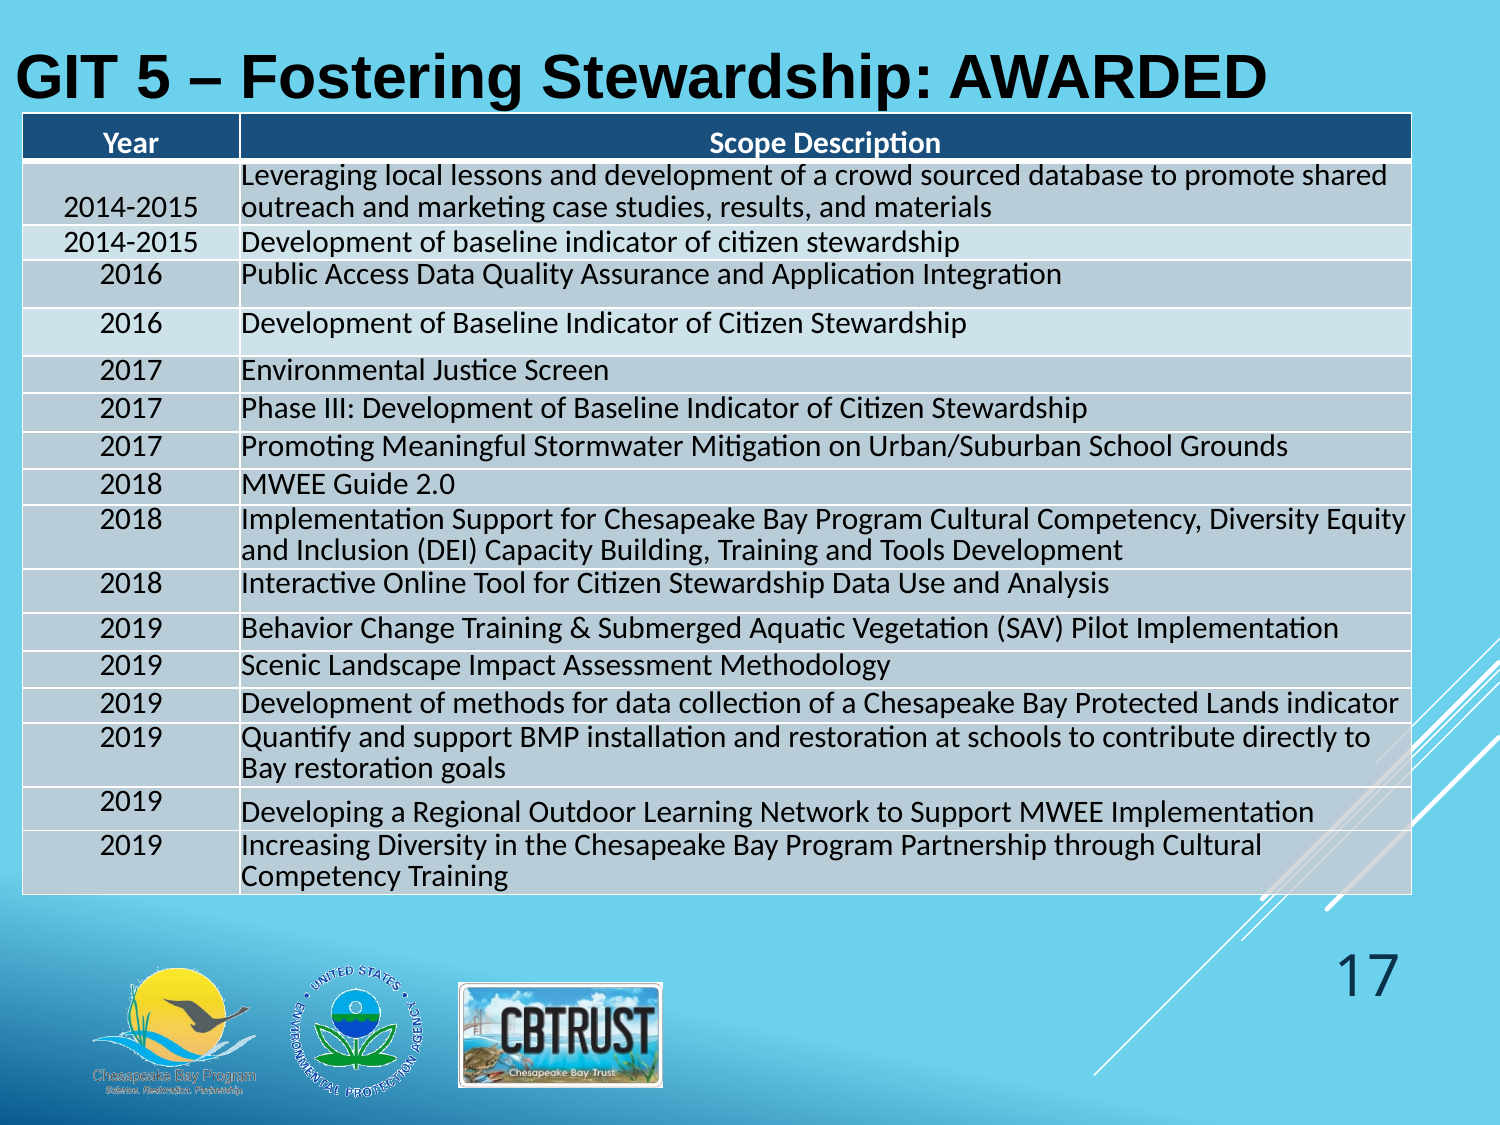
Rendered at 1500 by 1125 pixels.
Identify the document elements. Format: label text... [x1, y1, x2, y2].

table_cell Quantify and support BMP installation and restoration at schools to contribute directly to Bay restoration goals [241, 724, 1411, 786]
table_cell Implementation Support for Chesapeake Bay Program Cultural Competency, Diversity Equity and Inclusion (DEI) Capacity Building, Training and Tools Development [241, 506, 1411, 568]
table_cell MWEE Guide 2.0 [241, 470, 1411, 504]
table_cell Development of Baseline Indicator of Citizen Stewardship [241, 309, 1411, 355]
table_cell Developing a Regional Outdoor Learning Network to Support MWEE Implementation [241, 788, 1411, 830]
table_cell 2016 [23, 309, 239, 355]
table_cell 2018 [23, 570, 239, 612]
title GIT 5 – Fostering Stewardship: AWARDED [0, 0, 1500, 152]
table_cell 2017 [23, 357, 239, 392]
table_cell Environmental Justice Screen [241, 357, 1411, 392]
table_cell 2019 [23, 724, 239, 786]
table_cell 2016 [23, 261, 239, 307]
table_cell Development of methods for data collection of a Chesapeake Bay Protected Lands indicator [241, 689, 1411, 722]
table_header Year [23, 114, 239, 158]
table_cell Promoting Meaningful Stormwater Mitigation on Urban/Suburban School Grounds [241, 433, 1411, 468]
table_cell Public Access Data Quality Assurance and Application Integration [241, 261, 1411, 307]
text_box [88, 944, 663, 1101]
table_cell Increasing Diversity in the Chesapeake Bay Program Partnership through Cultural Competency Training [241, 831, 1411, 894]
table_cell Phase III: Development of Baseline Indicator of Citizen Stewardship [241, 394, 1411, 431]
table_cell 2014-2015 [23, 164, 239, 224]
table_cell 2019 [23, 614, 239, 650]
table_cell 2019 [23, 689, 239, 722]
table_cell Interactive Online Tool for Citizen Stewardship Data Use and Analysis [241, 570, 1411, 612]
table_cell 2018 [23, 506, 239, 568]
slide_number 17 [1275, 915, 1416, 1025]
table_cell 2017 [23, 394, 239, 431]
table_cell 2019 [23, 831, 239, 894]
table_cell Development of baseline indicator of citizen stewardship [241, 226, 1411, 259]
table_cell Leveraging local lessons and development of a crowd sourced database to promote shared outreach and marketing case studies, results, and materials [241, 164, 1411, 224]
table_cell Behavior Change Training & Submerged Aquatic Vegetation (SAV) Pilot Implementation [241, 614, 1411, 650]
table_cell 2019 [23, 652, 239, 687]
table_header Scope Description [241, 114, 1411, 158]
table_cell 2018 [23, 470, 239, 504]
table_cell 2014-2015 [23, 226, 239, 259]
table_cell Scenic Landscape Impact Assessment Methodology [241, 652, 1411, 687]
table_cell 2019 [23, 788, 239, 830]
table_cell 2017 [23, 433, 239, 468]
